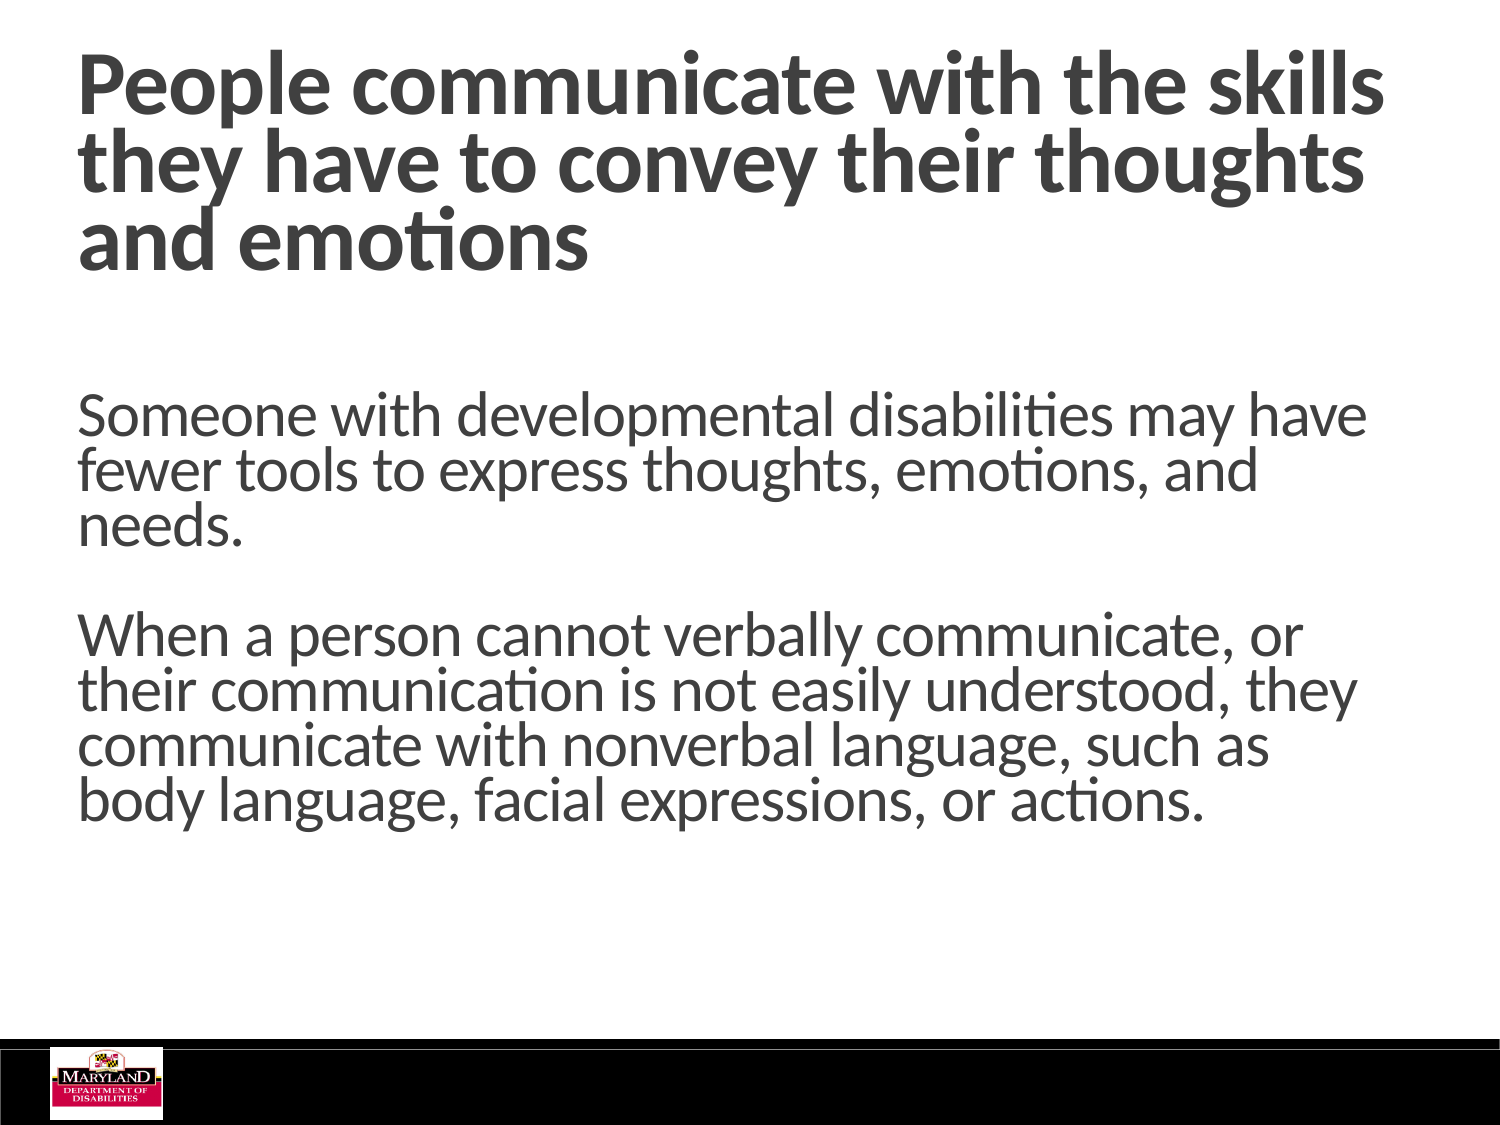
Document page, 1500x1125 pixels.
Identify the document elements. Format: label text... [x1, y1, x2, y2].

title People communicate with the skills they have to convey their thoughts and emotions Someone with developmental disabilities may have fewer tools to express thoughts, emotions, and needs. When a person cannot verbally communicate, or their communication is not easily understood, they communicate with nonverbal language, such as body language, facial expressions, or actions. [62, 45, 1413, 1000]
picture [50, 1047, 163, 1120]
